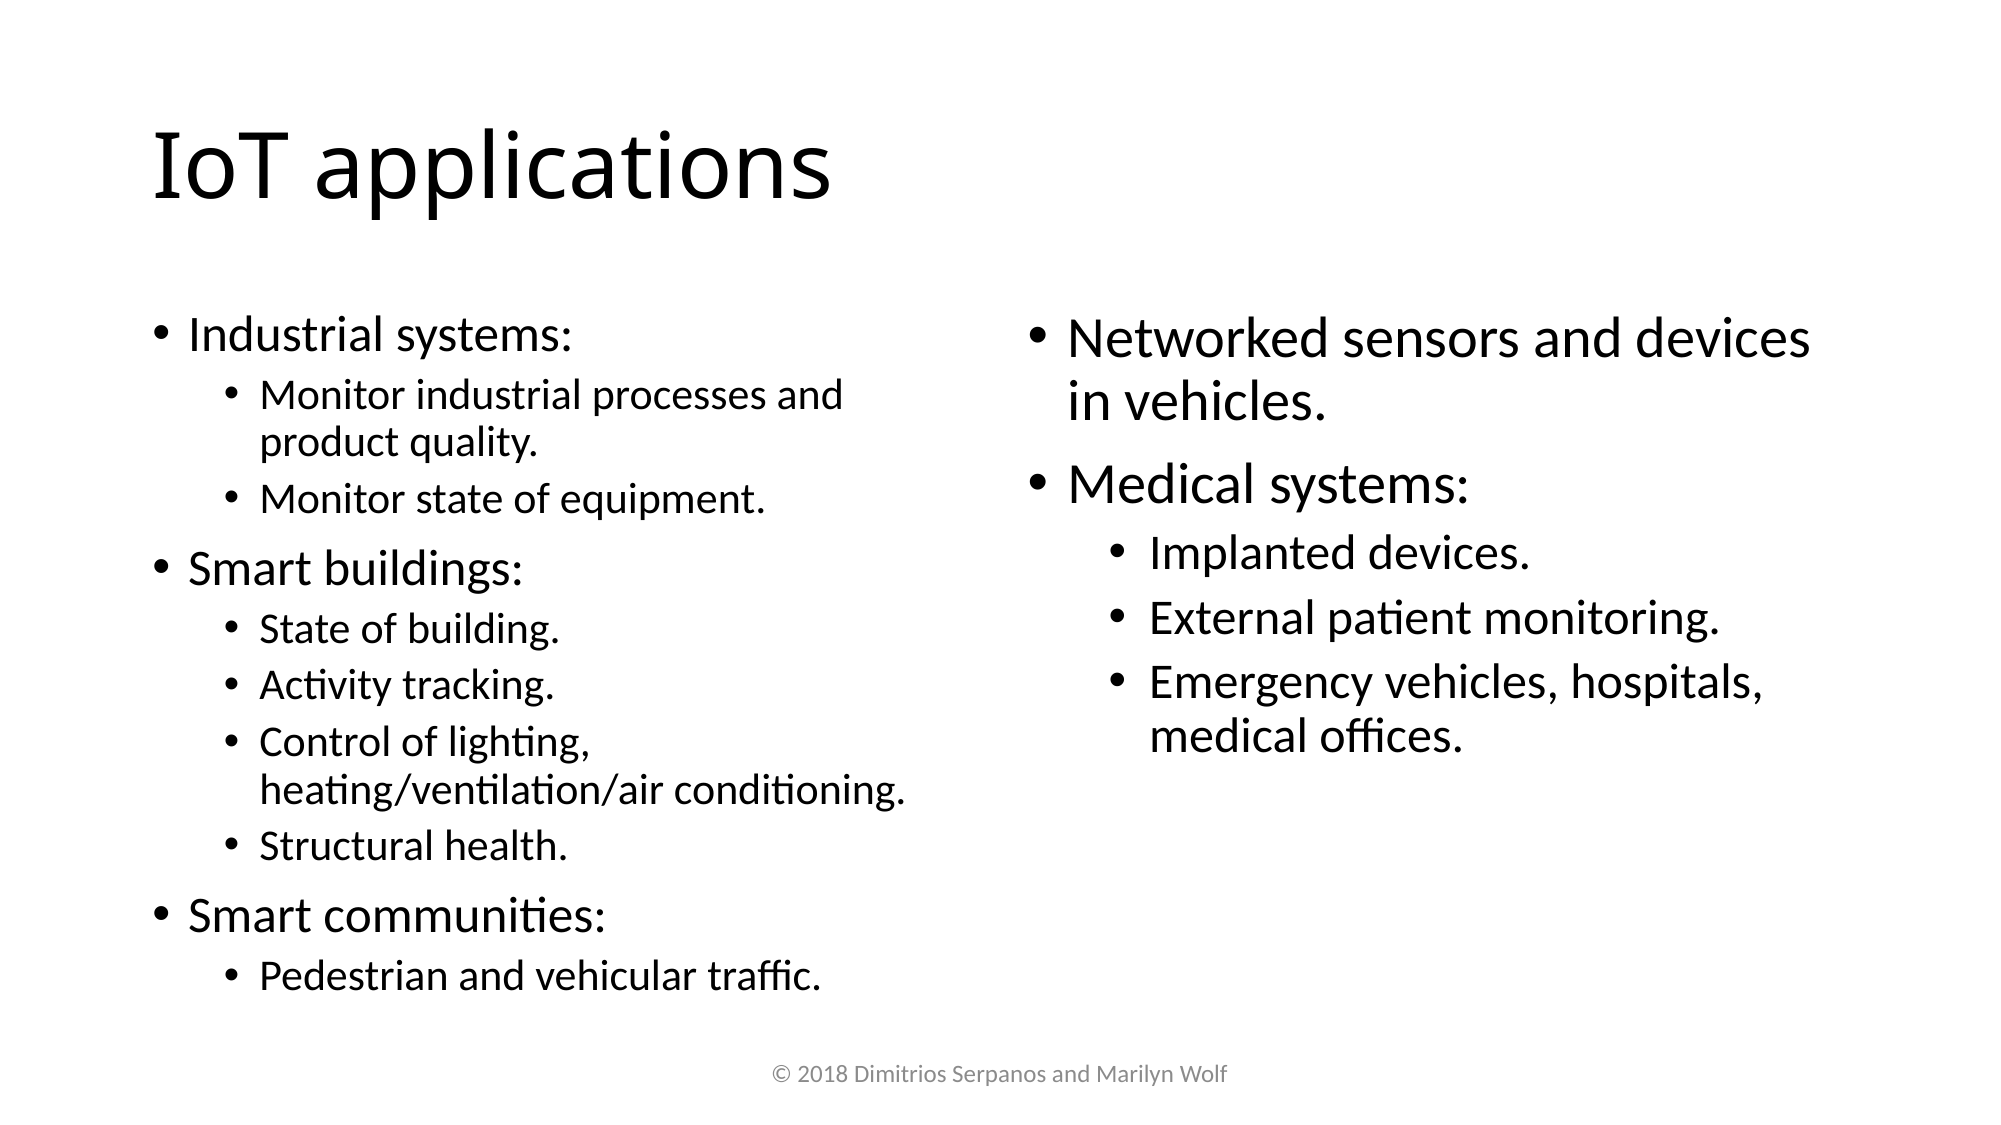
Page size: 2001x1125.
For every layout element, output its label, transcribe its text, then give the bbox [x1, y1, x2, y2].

footer © 2018 Dimitrios Serpanos and Marilyn Wolf [662, 1042, 1338, 1103]
title IoT applications [137, 59, 1863, 278]
list Industrial systems: Monitor industrial processes and product quality. Monitor state of equipment. Smart buildings: State of building. Activity tracking. Control of lighting, heating/ventilation/air conditioning. Structural health. Smart communities: Pedestrian and vehicular traffic. [137, 299, 988, 1014]
list Networked sensors and devices in vehicles. Medical systems: Implanted devices. External patient monitoring. Emergency vehicles, hospitals, medical offices. [1012, 299, 1863, 1014]
